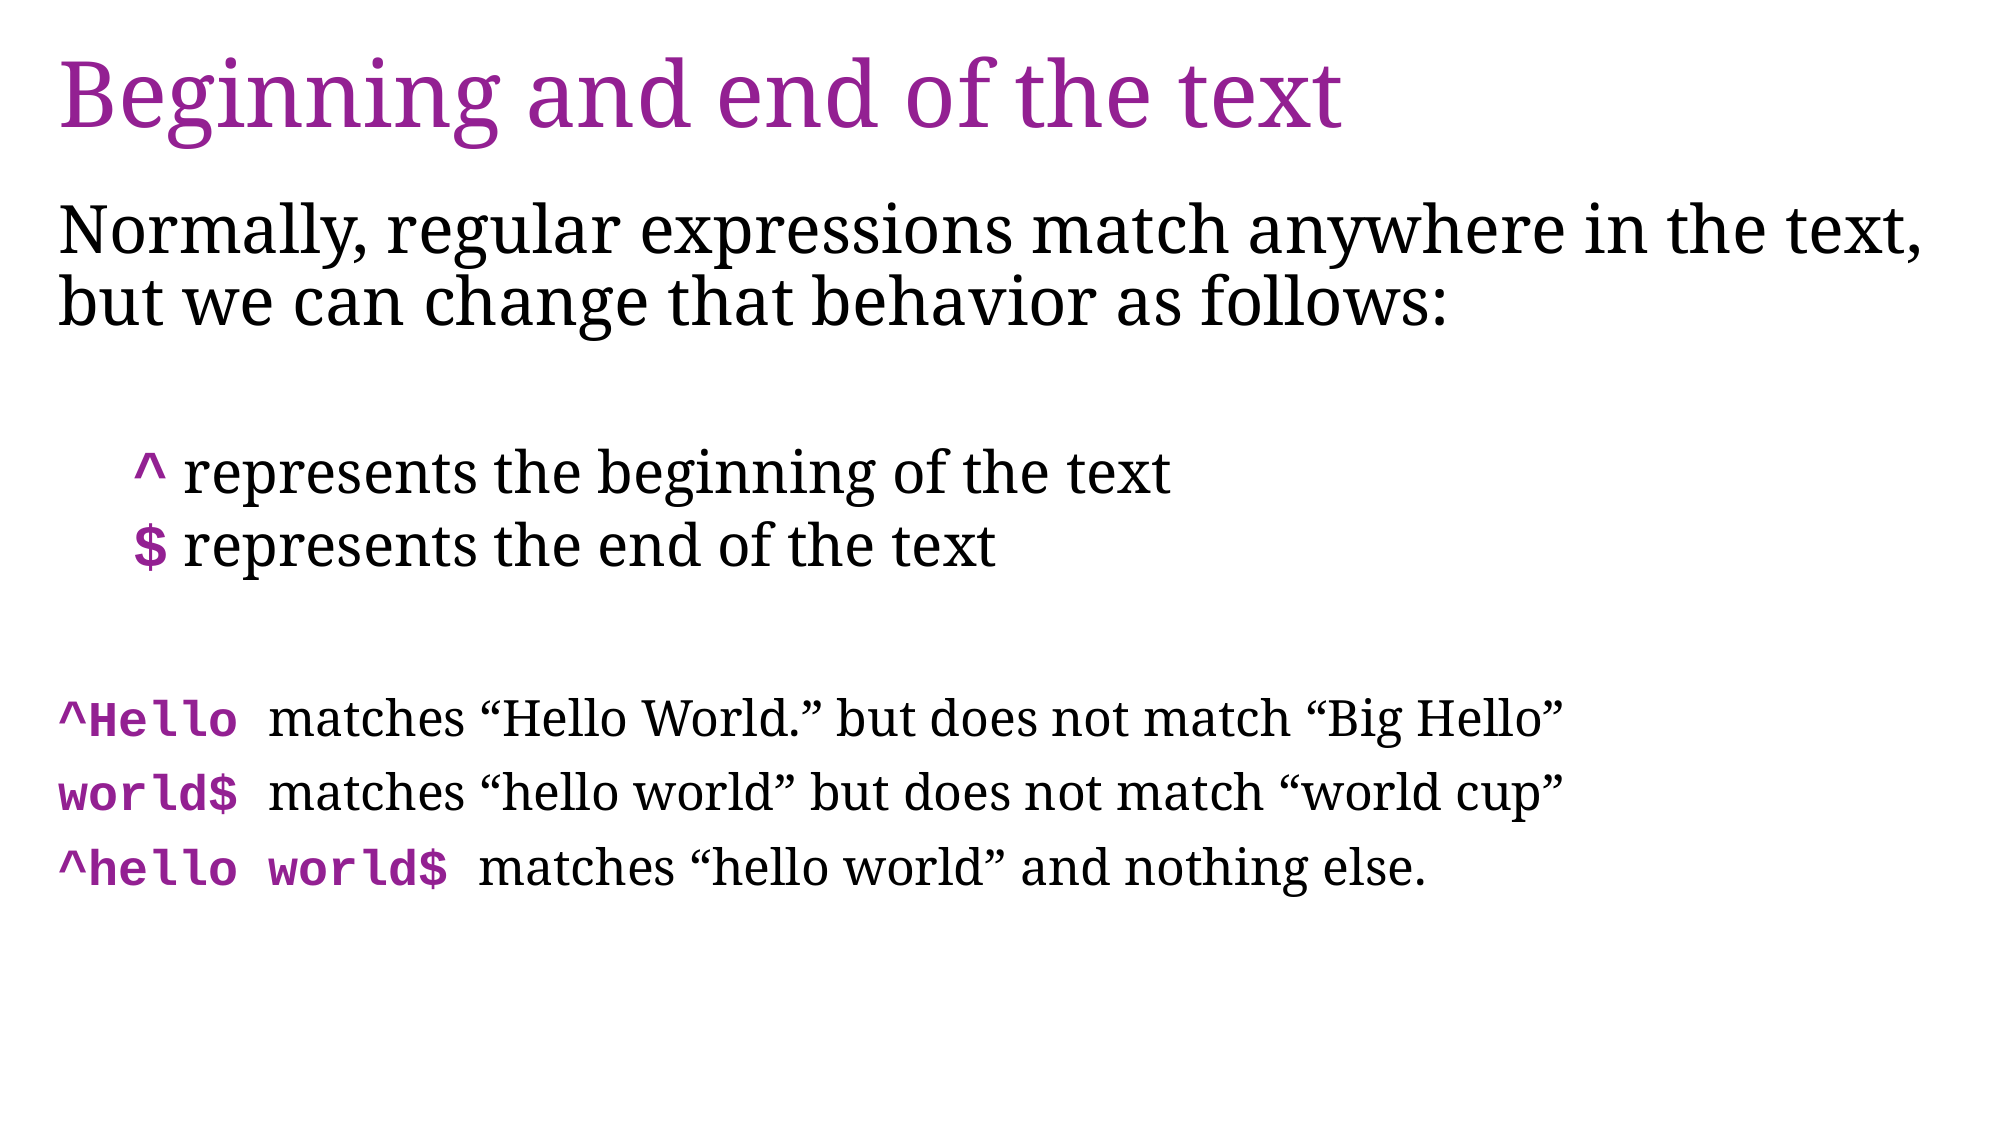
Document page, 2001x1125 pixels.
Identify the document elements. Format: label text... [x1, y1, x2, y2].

title Beginning and end of the text [43, 25, 1953, 171]
list Normally, regular expressions match anywhere in the text, but we can change that behavior as follows: ^ represents the beginning of the text $ represents the end of the text ^Hello matches “Hello World.” but does not match “Big Hello” world$ matches “hello world” but does not match “world cup” ^hello world$ matches “hello world” and nothing else. [43, 188, 1953, 1106]
